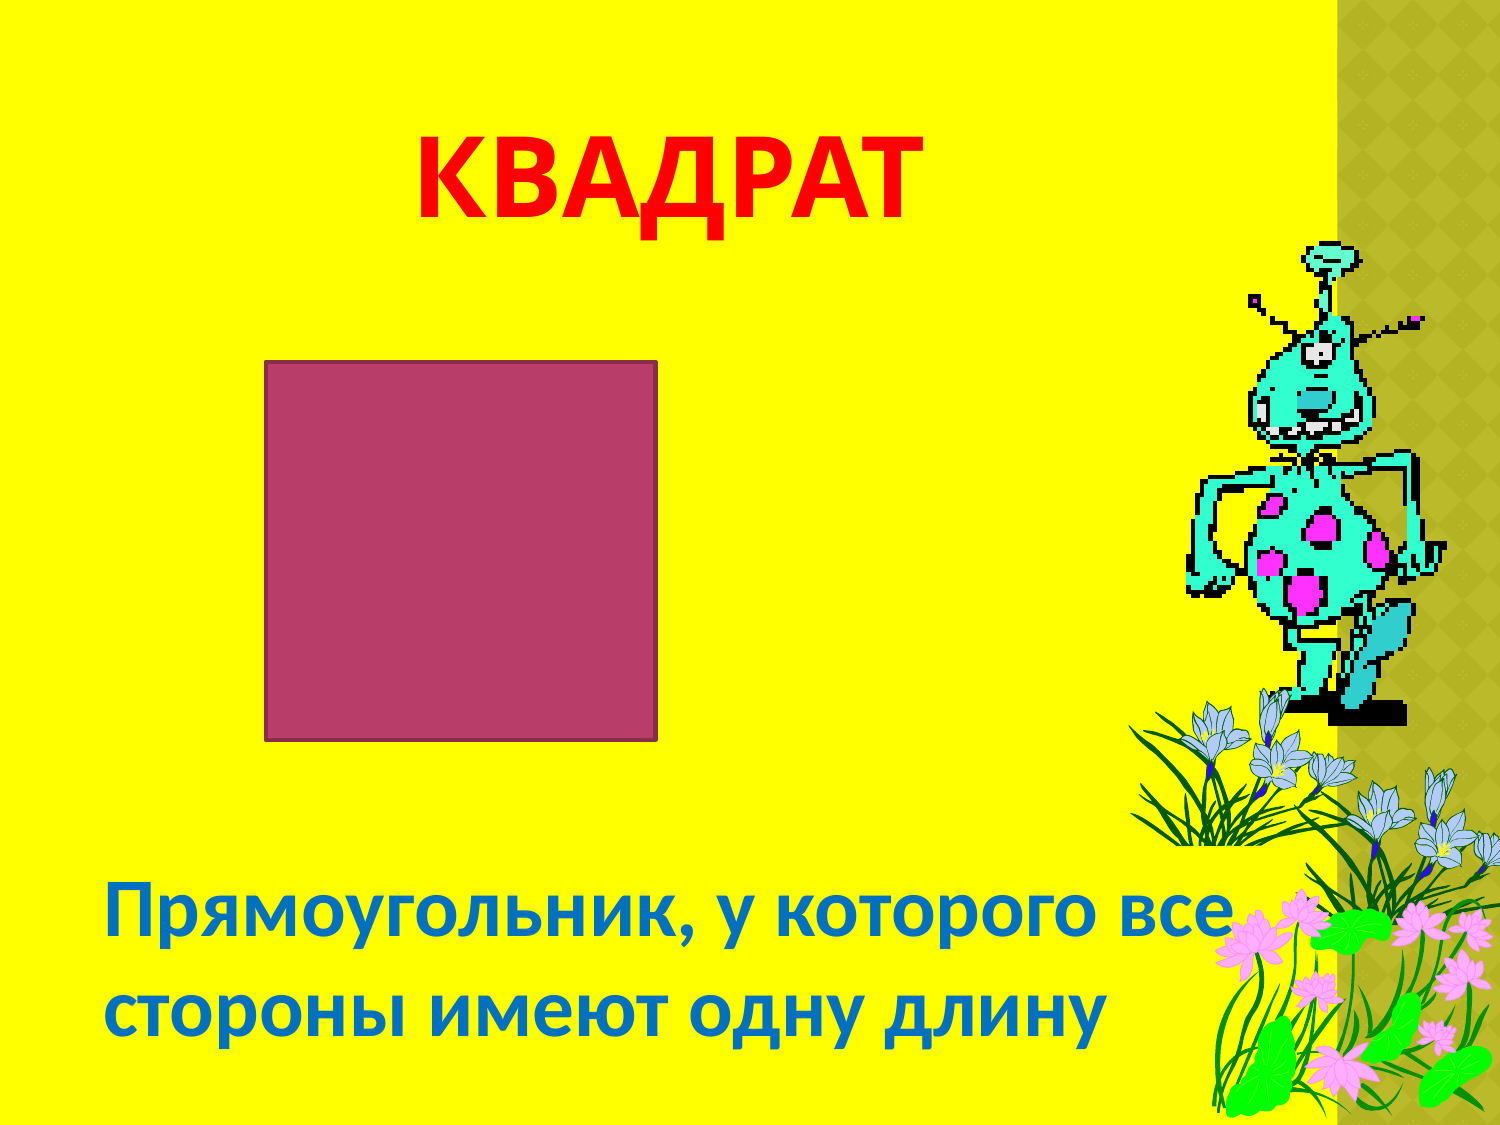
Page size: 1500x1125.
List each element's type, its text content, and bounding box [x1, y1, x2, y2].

text_box Прямоугольник, у которого все стороны имеют одну длину [88, 845, 1288, 1106]
title квадрат [75, 52, 1263, 240]
text_box [264, 360, 658, 742]
picture [1127, 189, 1500, 1125]
